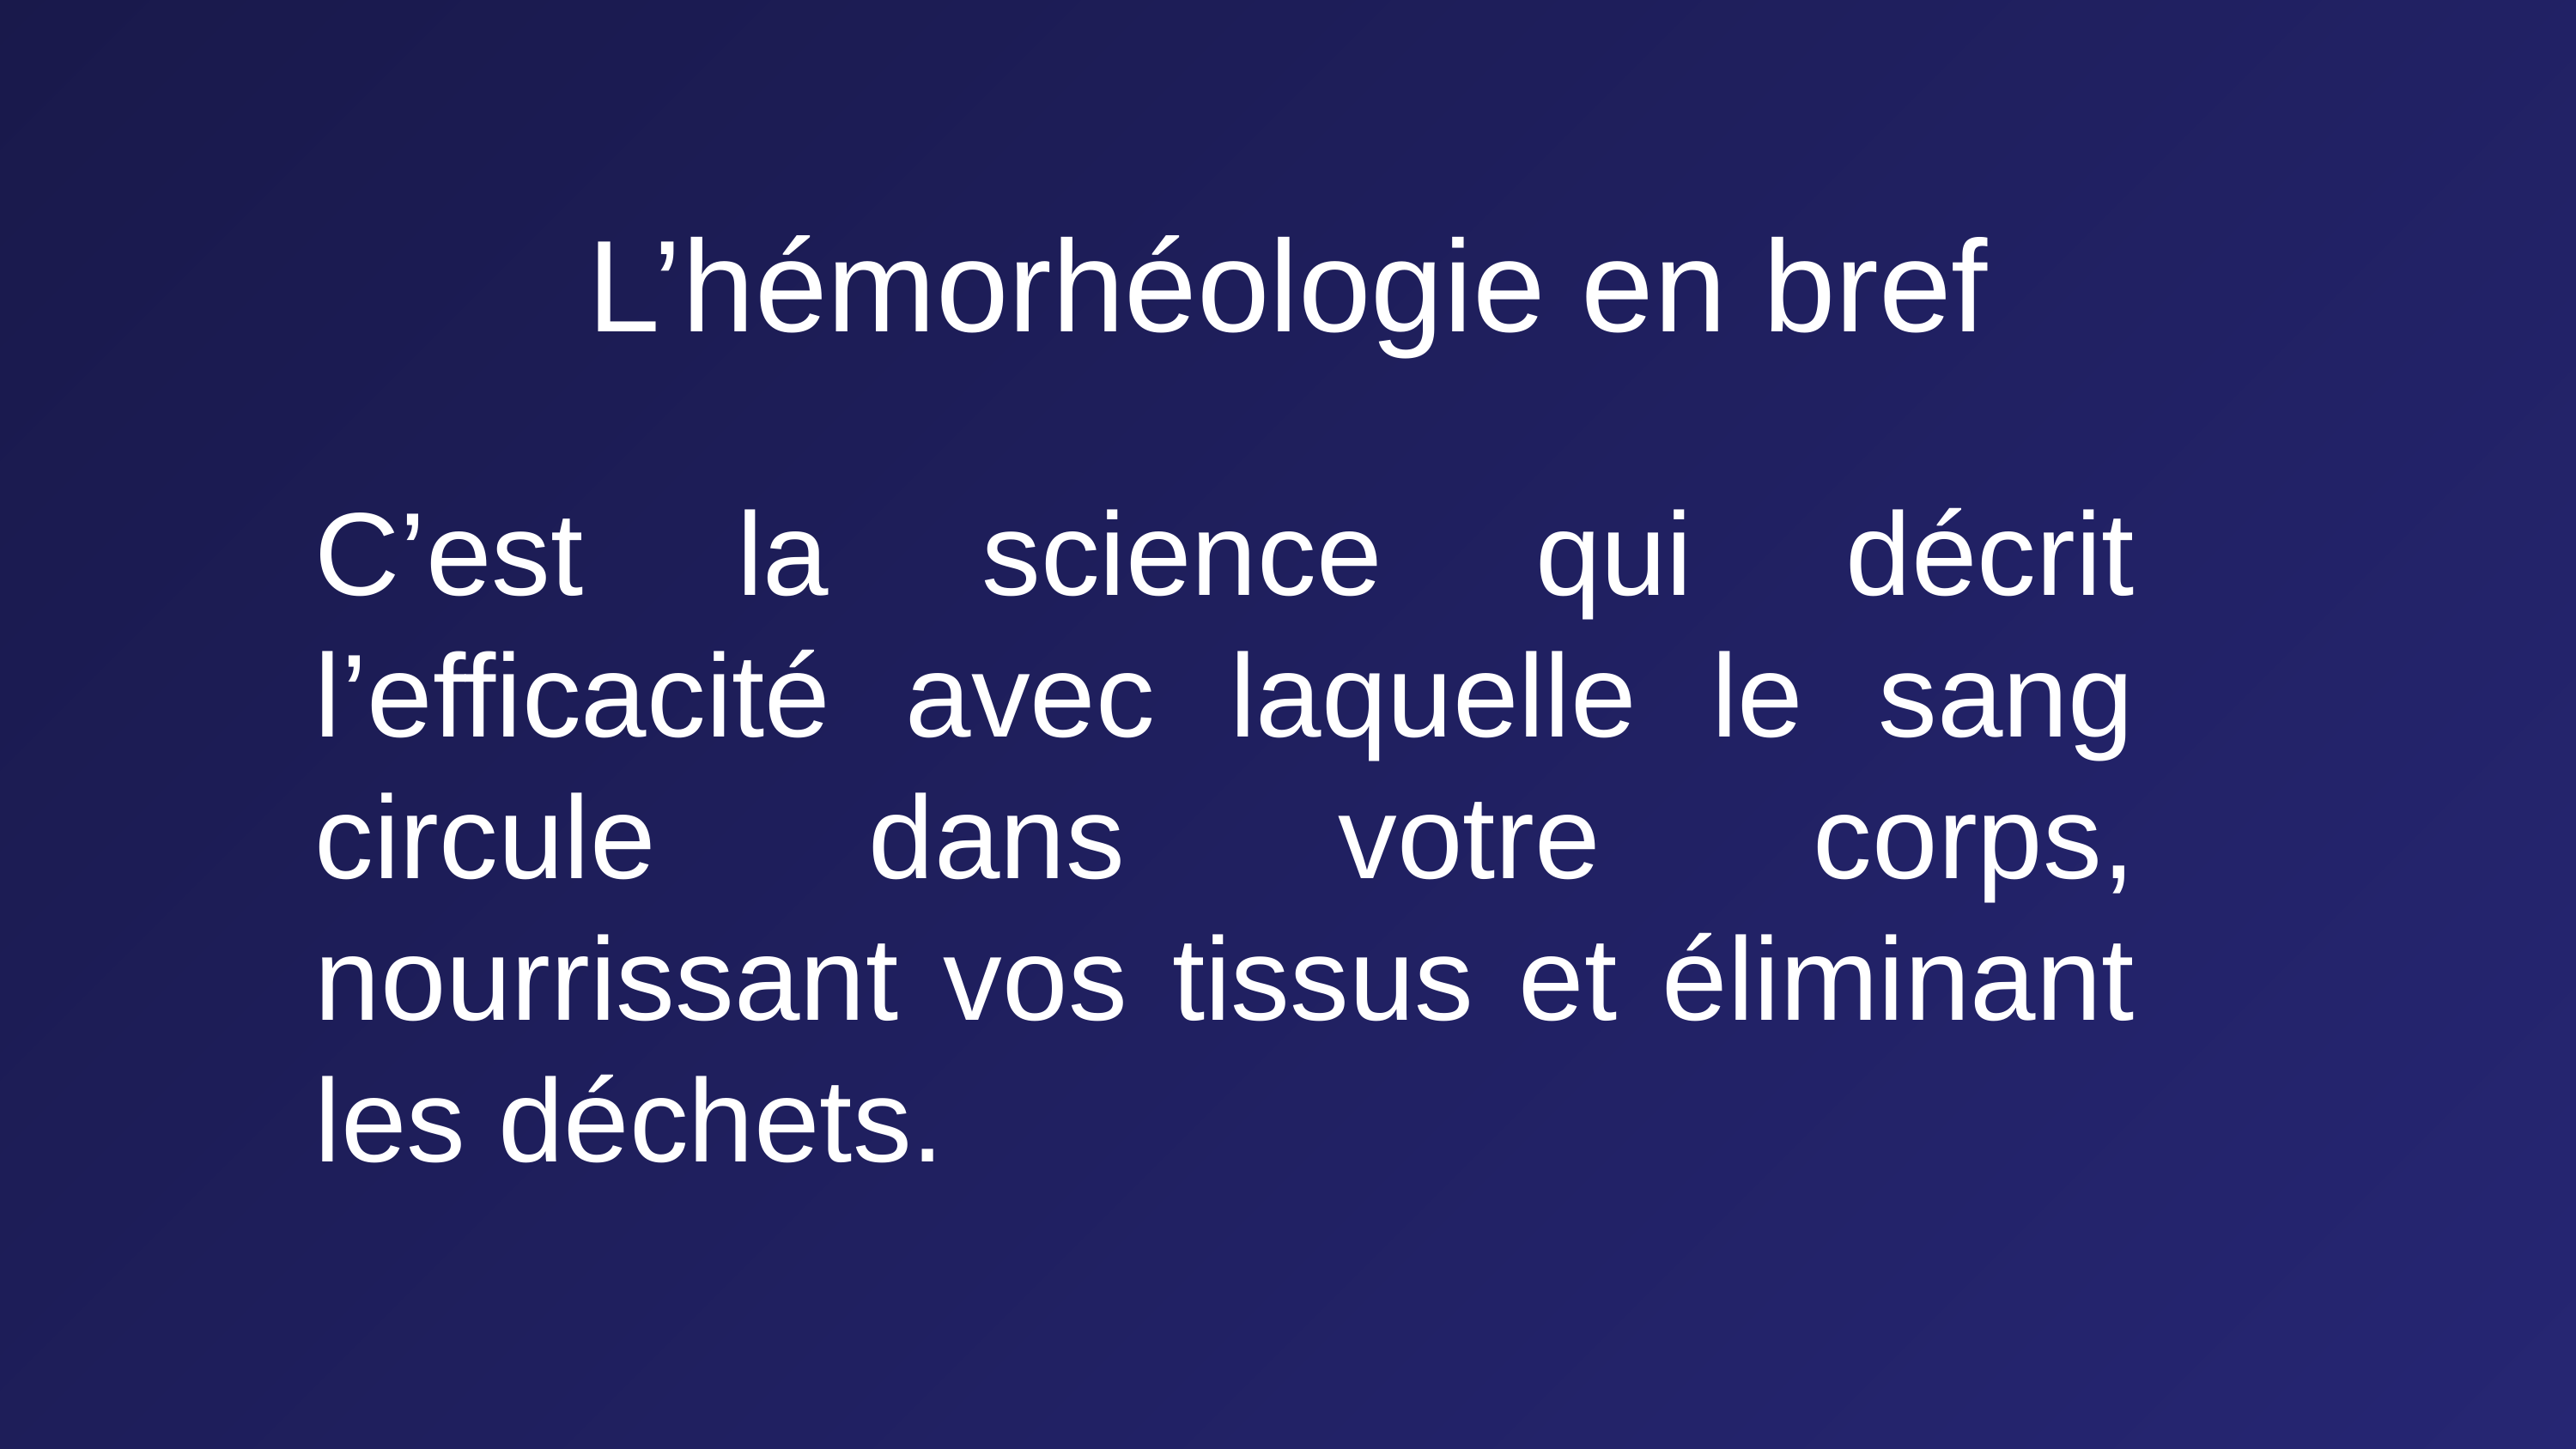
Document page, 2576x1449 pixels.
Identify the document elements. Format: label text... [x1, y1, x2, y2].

list C’est la science qui décrit l’efficacité avec laquelle le sang circule dans votre corps, nourrissant vos tissus et éliminant les déchets. [293, 466, 2158, 1186]
title L’hémorhéologie en bref [304, 209, 2272, 349]
